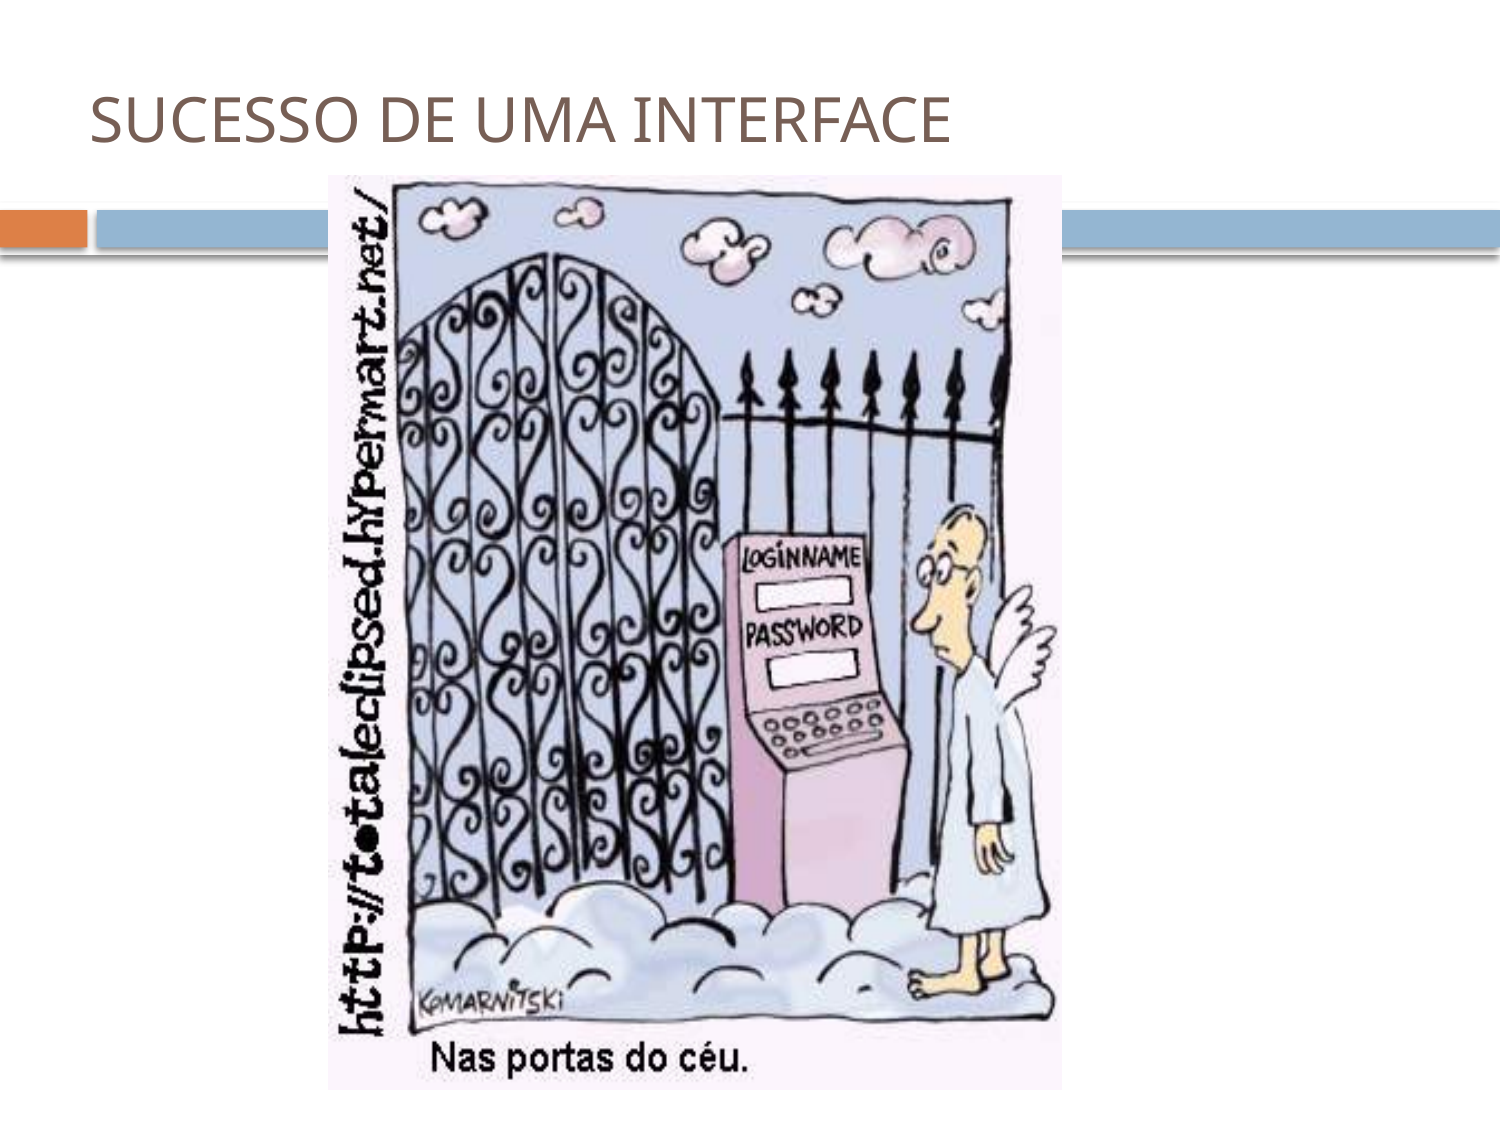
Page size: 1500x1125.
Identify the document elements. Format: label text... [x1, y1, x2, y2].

text_box Sucesso de uma Interface [75, 58, 1300, 163]
picture [327, 175, 1062, 1091]
